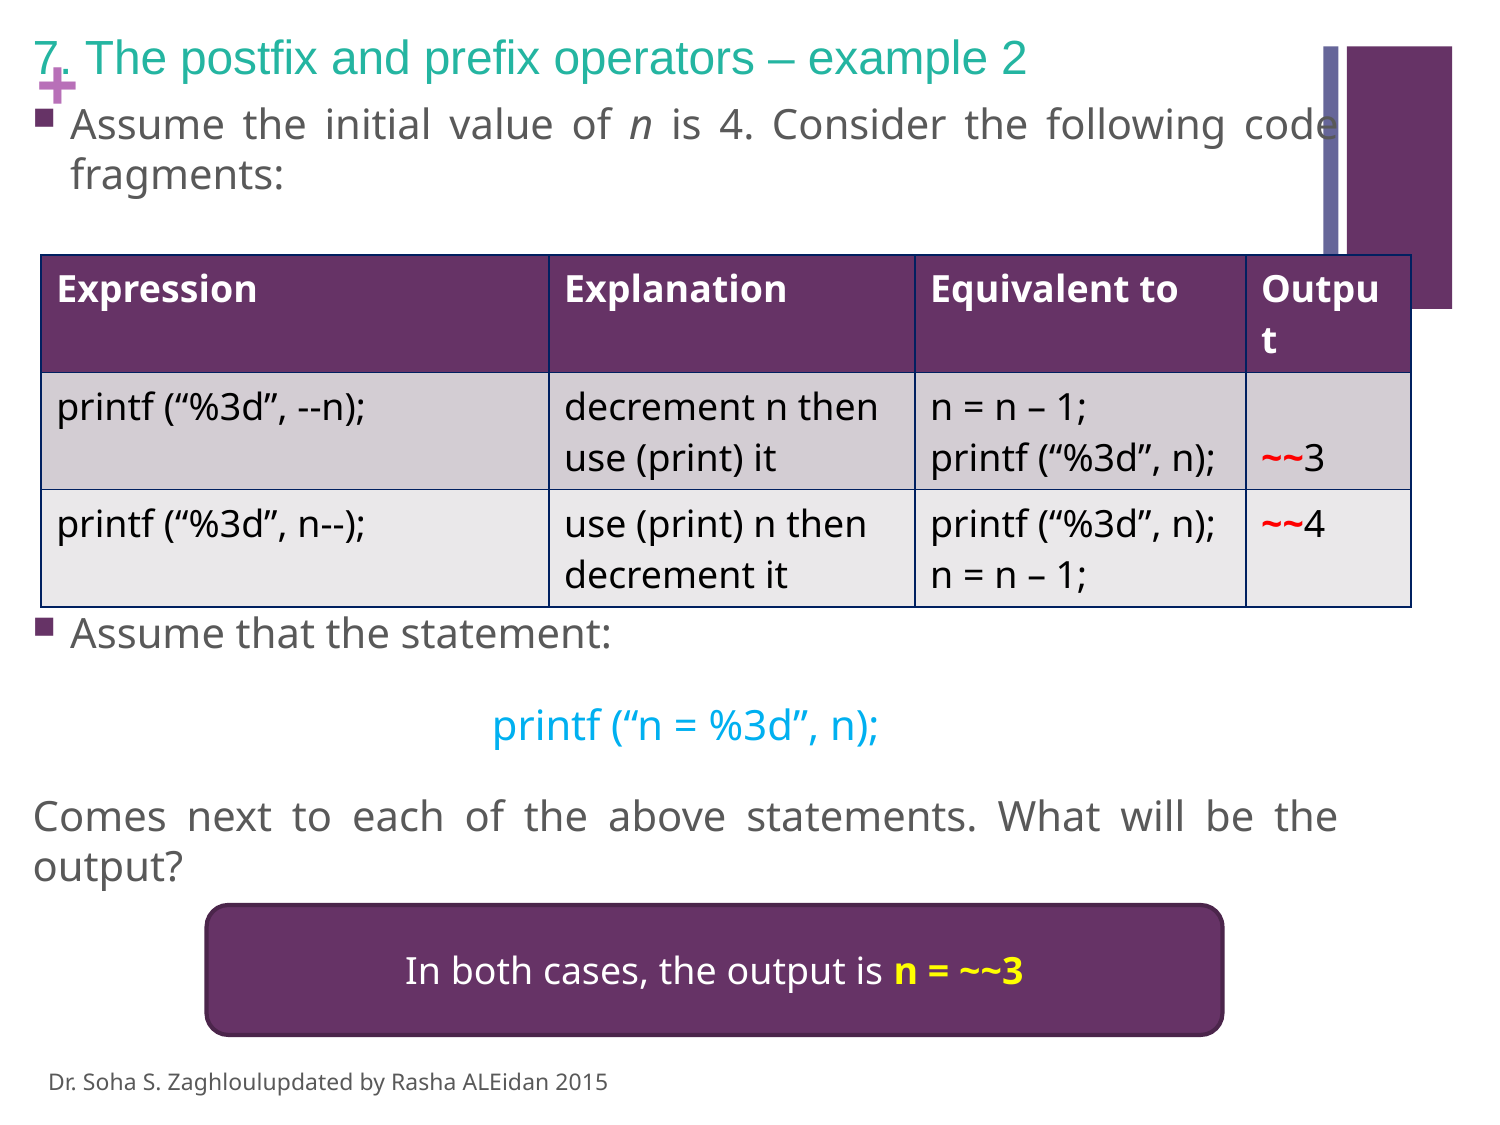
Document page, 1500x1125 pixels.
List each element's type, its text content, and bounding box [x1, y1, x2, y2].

title 7. The postfix and prefix operators – example 2 [17, 19, 1400, 93]
table_cell n = n – 1; printf (“%3d”, n); [916, 373, 1245, 489]
list Assume the initial value of n is 4. Consider the following code fragments: Assume that the statement: printf (“n = %3d”, n); Comes next to each of the above statements. What will be the output? [17, 90, 1355, 1094]
text_box In both cases, the output is n = ~~3 [204, 902, 1225, 1038]
table_cell decrement n then use (print) it [550, 373, 914, 489]
table_header Output [1247, 256, 1410, 372]
table_cell ~~3 [1247, 373, 1410, 489]
table_header Equivalent to [916, 256, 1245, 372]
table_cell use (print) n then decrement it [550, 490, 914, 606]
table_cell printf (“%3d”, n); n = n – 1; [916, 490, 1245, 606]
table_header Explanation [550, 256, 914, 372]
table_cell ~~4 [1247, 490, 1410, 606]
table_cell printf (“%3d”, n--); [42, 490, 548, 606]
footer Dr. Soha S. Zaghloul updated by Rasha ALEidan 2015 [33, 1053, 1038, 1114]
table_cell printf (“%3d”, --n); [42, 373, 548, 489]
table_header Expression [42, 256, 548, 372]
